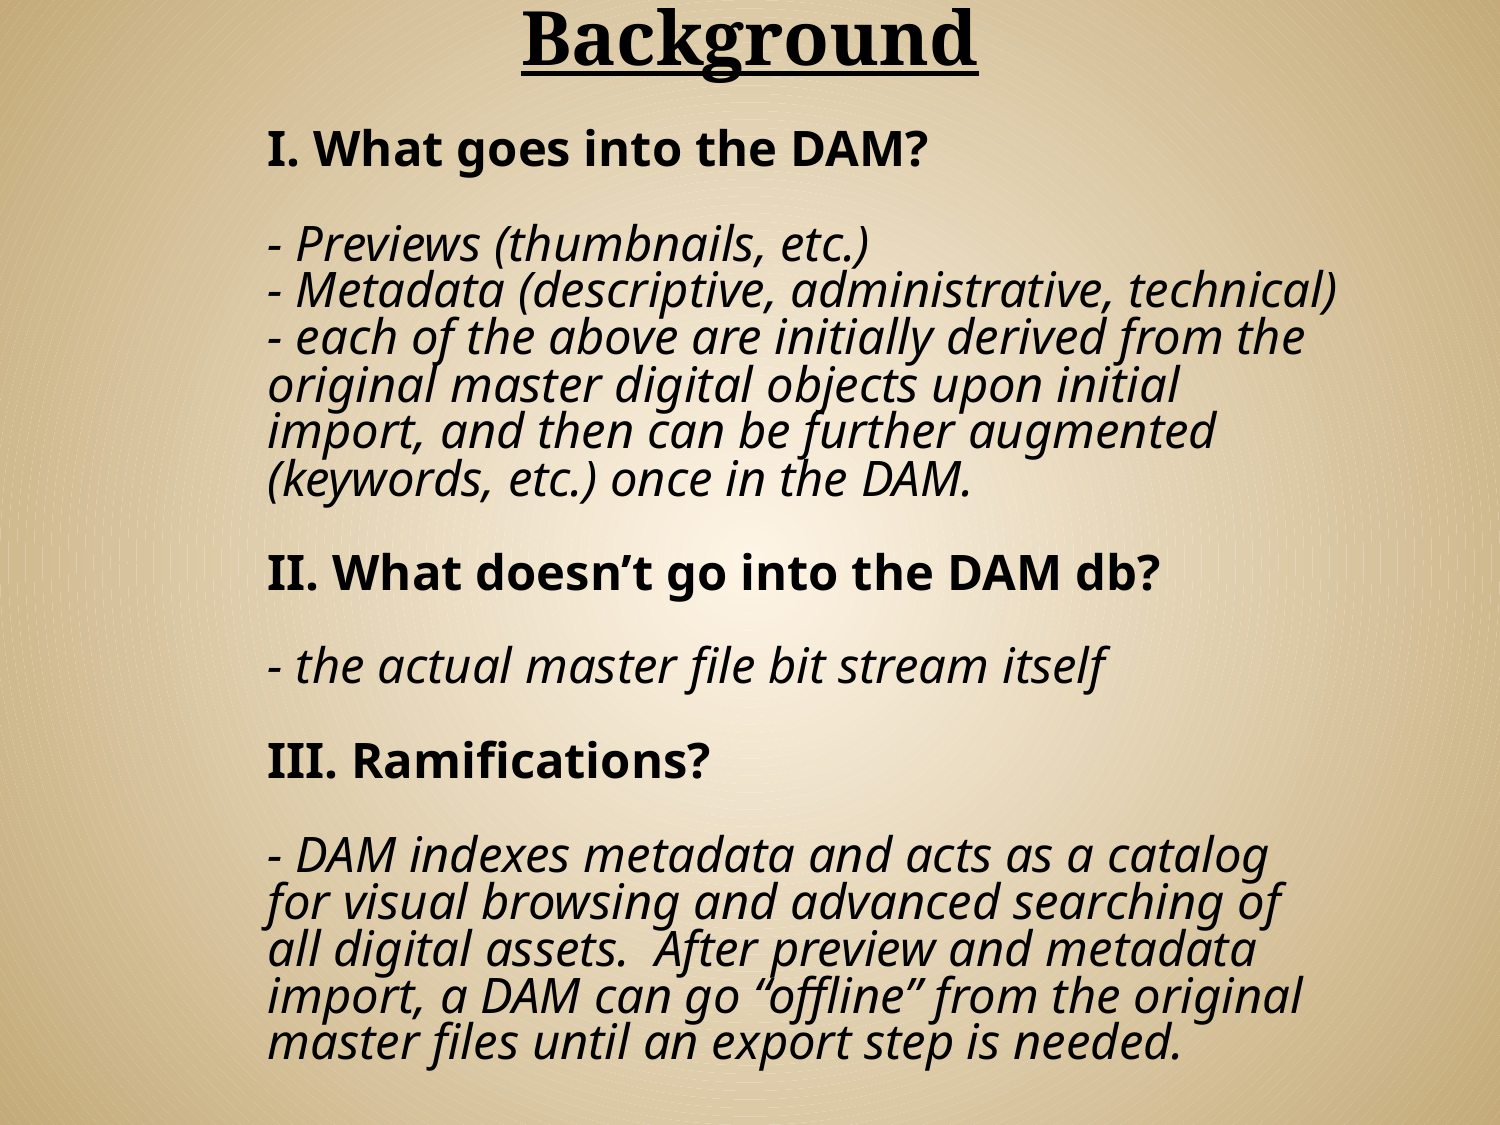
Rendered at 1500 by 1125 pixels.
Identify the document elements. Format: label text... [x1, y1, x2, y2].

title Background [112, 0, 1388, 88]
subtitle I. What goes into the DAM? - Previews (thumbnails, etc.) - Metadata (descriptive, administrative, technical) - each of the above are initially derived from the original master digital objects upon initial import, and then can be further augmented (keywords, etc.) once in the DAM. II. What doesn’t go into the DAM db? - the actual master file bit stream itself III. Ramifications? - DAM indexes metadata and acts as a catalog for visual browsing and advanced searching of all digital assets. After preview and metadata import, a DAM can go “offline” from the original master files until an export step is needed. [162, 75, 1350, 1100]
